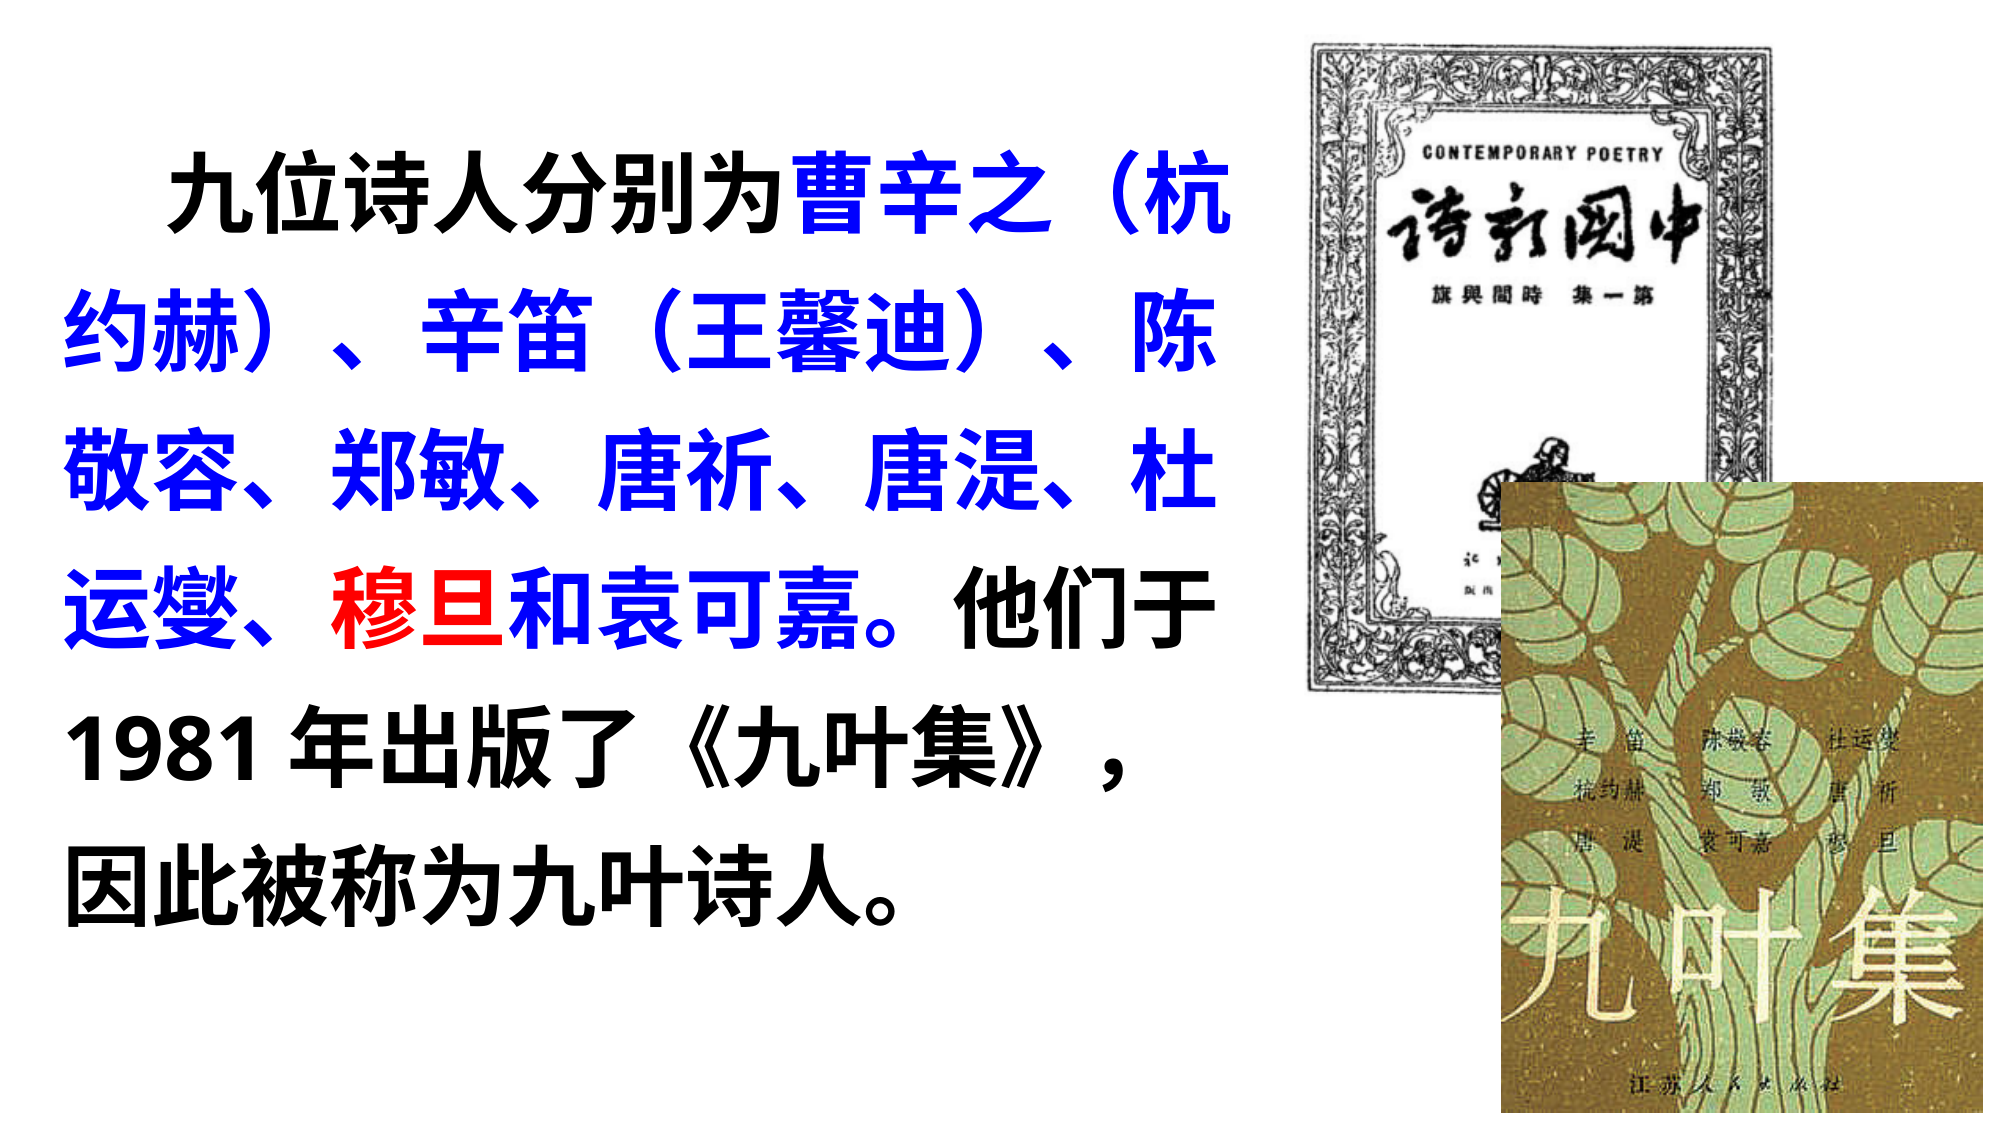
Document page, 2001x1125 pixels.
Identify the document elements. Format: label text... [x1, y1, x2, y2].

text_box 九位诗人分别为曹辛之（杭约赫）、辛笛（王馨迪）、陈敬容、郑敏、唐祈、唐湜、杜运燮、穆旦和袁可嘉。他们于1981年出版了《九叶集》，因此被称为九叶诗人。 [47, 97, 1260, 945]
picture [1300, 34, 1983, 1114]
